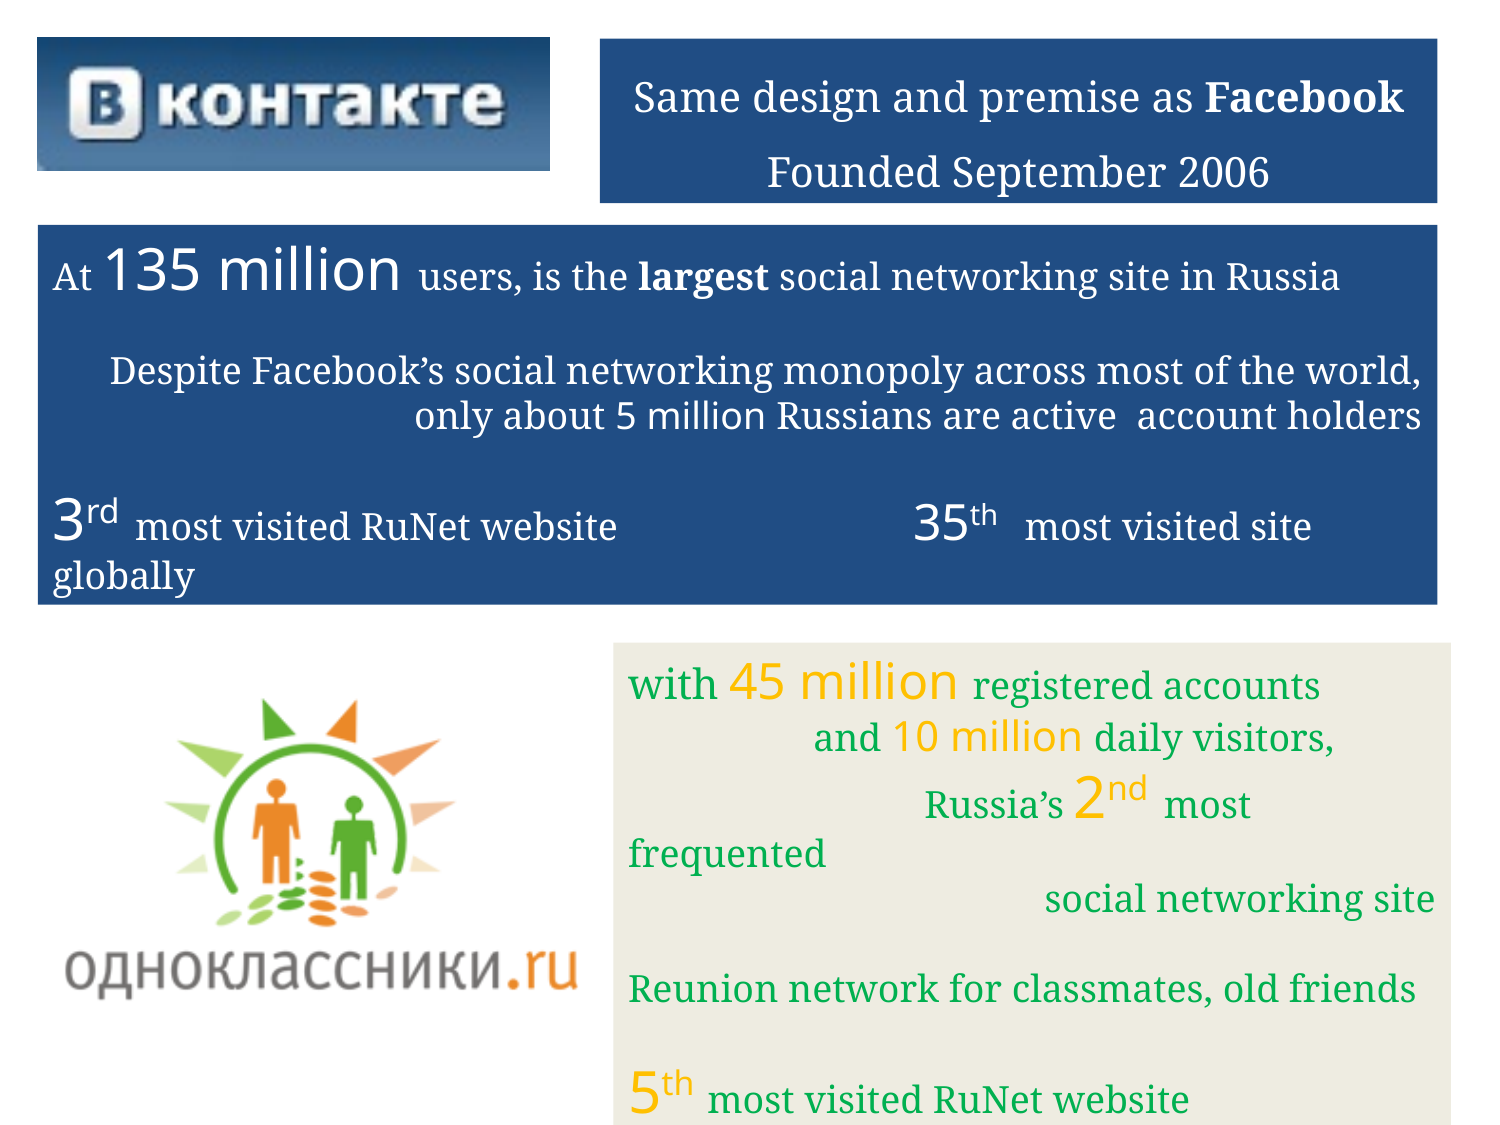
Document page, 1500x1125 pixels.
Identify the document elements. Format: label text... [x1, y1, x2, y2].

text_box Same design and premise as Facebook Founded September 2006 [599, 38, 1438, 204]
text_box At 135 million users, is the largest social networking site in Russia Despite Facebook’s social networking monopoly across most of the world, only about 5 million Russians are active account holders 3rd most visited RuNet website 35th most visited site globally [37, 224, 1438, 605]
picture [37, 642, 608, 1070]
picture [37, 37, 551, 171]
text_box with 45 million registered accounts and 10 million daily visitors, Russia’s 2nd most frequented social networking site Reunion network for classmates, old friends 5th most visited RuNet website [613, 642, 1451, 1125]
